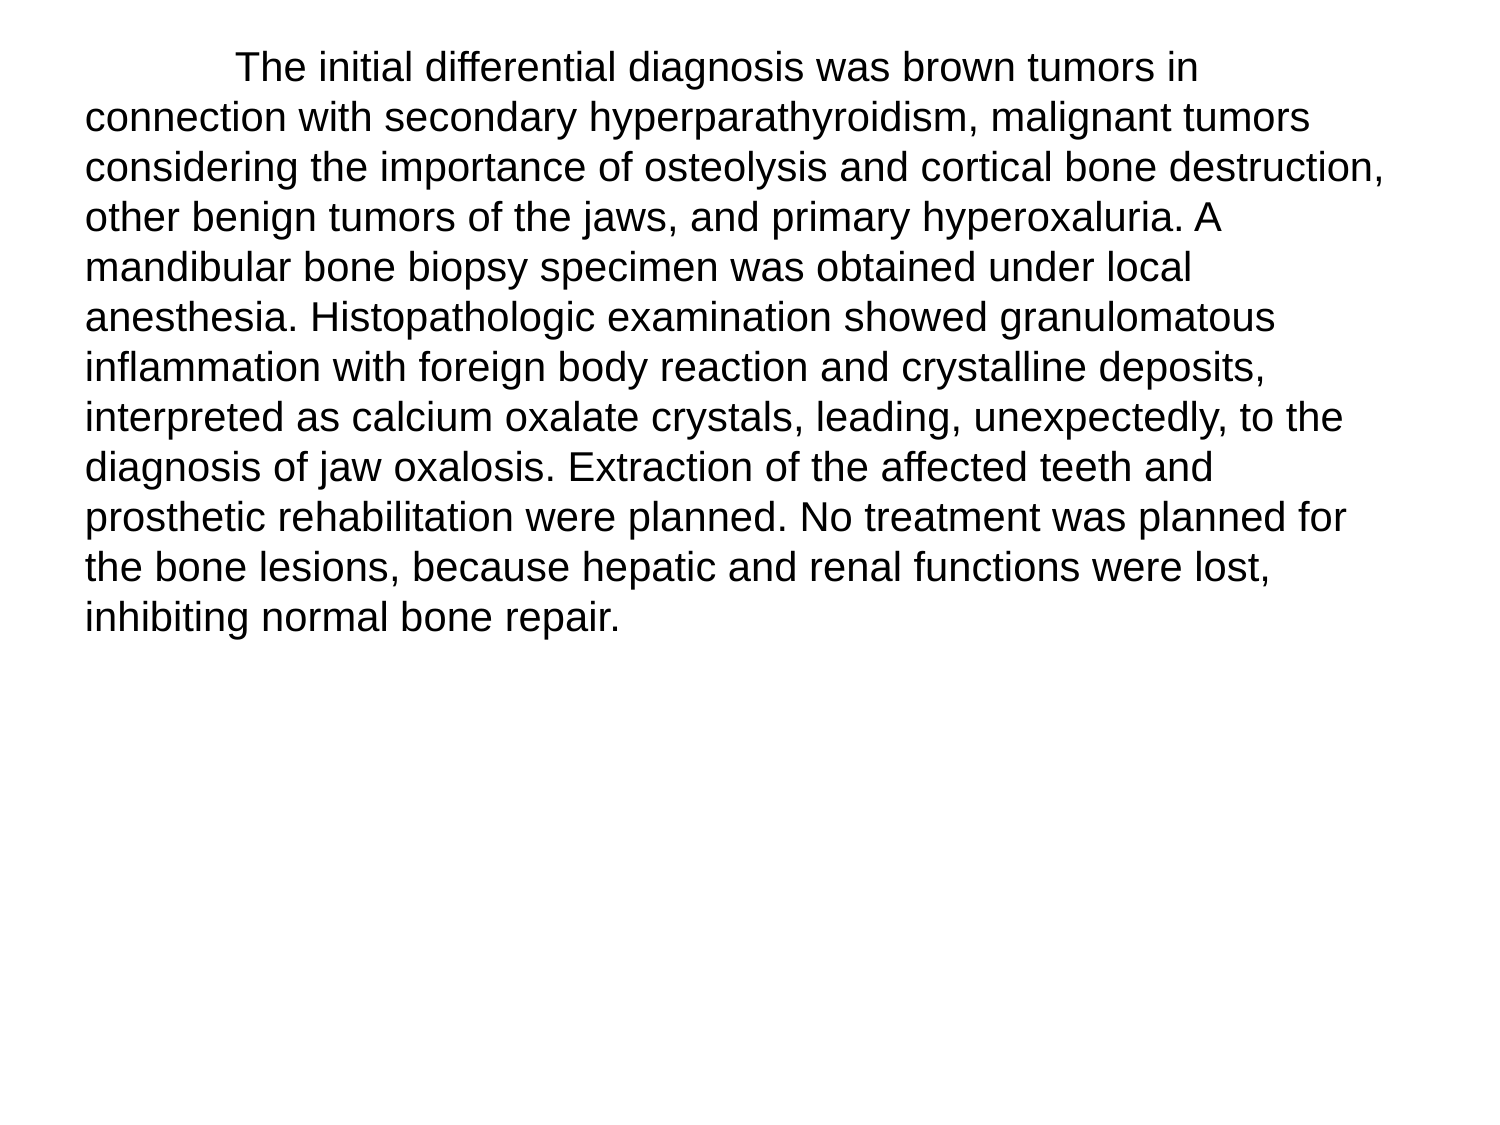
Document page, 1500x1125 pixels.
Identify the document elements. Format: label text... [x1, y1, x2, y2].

text_box The initial differential diagnosis was brown tumors in connection with secondary hyperparathyroidism, malignant tumors considering the importance of osteolysis and cortical bone destruction, other benign tumors of the jaws, and primary hyperoxaluria. A mandibular bone biopsy specimen was obtained under local anesthesia. Histopathologic examination showed granulomatous inflammation with foreign body reaction and crystalline deposits, interpreted as calcium oxalate crystals, leading, unexpectedly, to the diagnosis of jaw oxalosis. Extraction of the affected teeth and prosthetic rehabilitation were planned. No treatment was planned for the bone lesions, because hepatic and renal functions were lost, inhibiting normal bone repair. [70, 32, 1407, 748]
